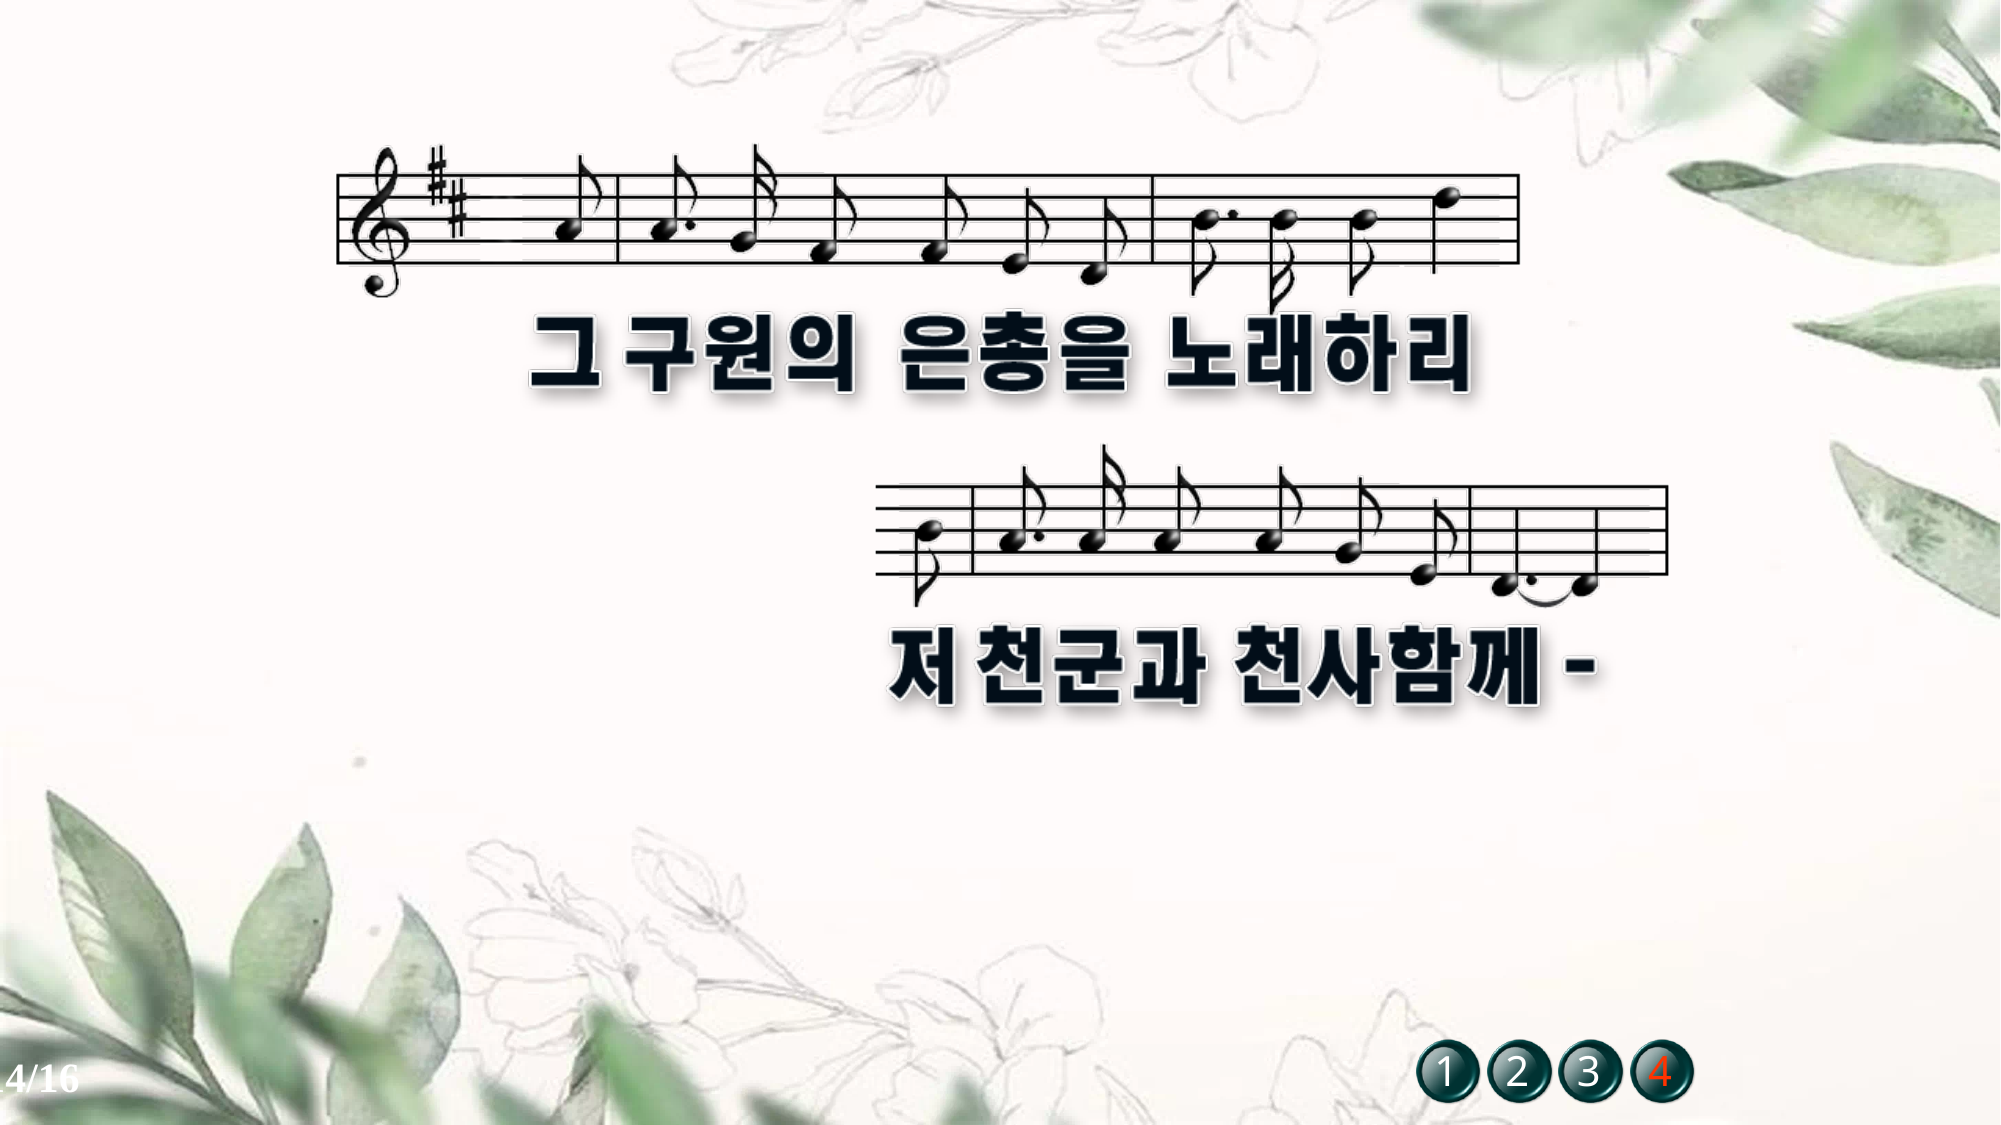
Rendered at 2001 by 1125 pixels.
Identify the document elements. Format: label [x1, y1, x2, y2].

text_box [1413, 1035, 1484, 1106]
text_box [1484, 1035, 1555, 1106]
text_box [1627, 1035, 1697, 1106]
picture [0, 0, 2001, 1125]
text_box [1555, 1035, 1626, 1106]
